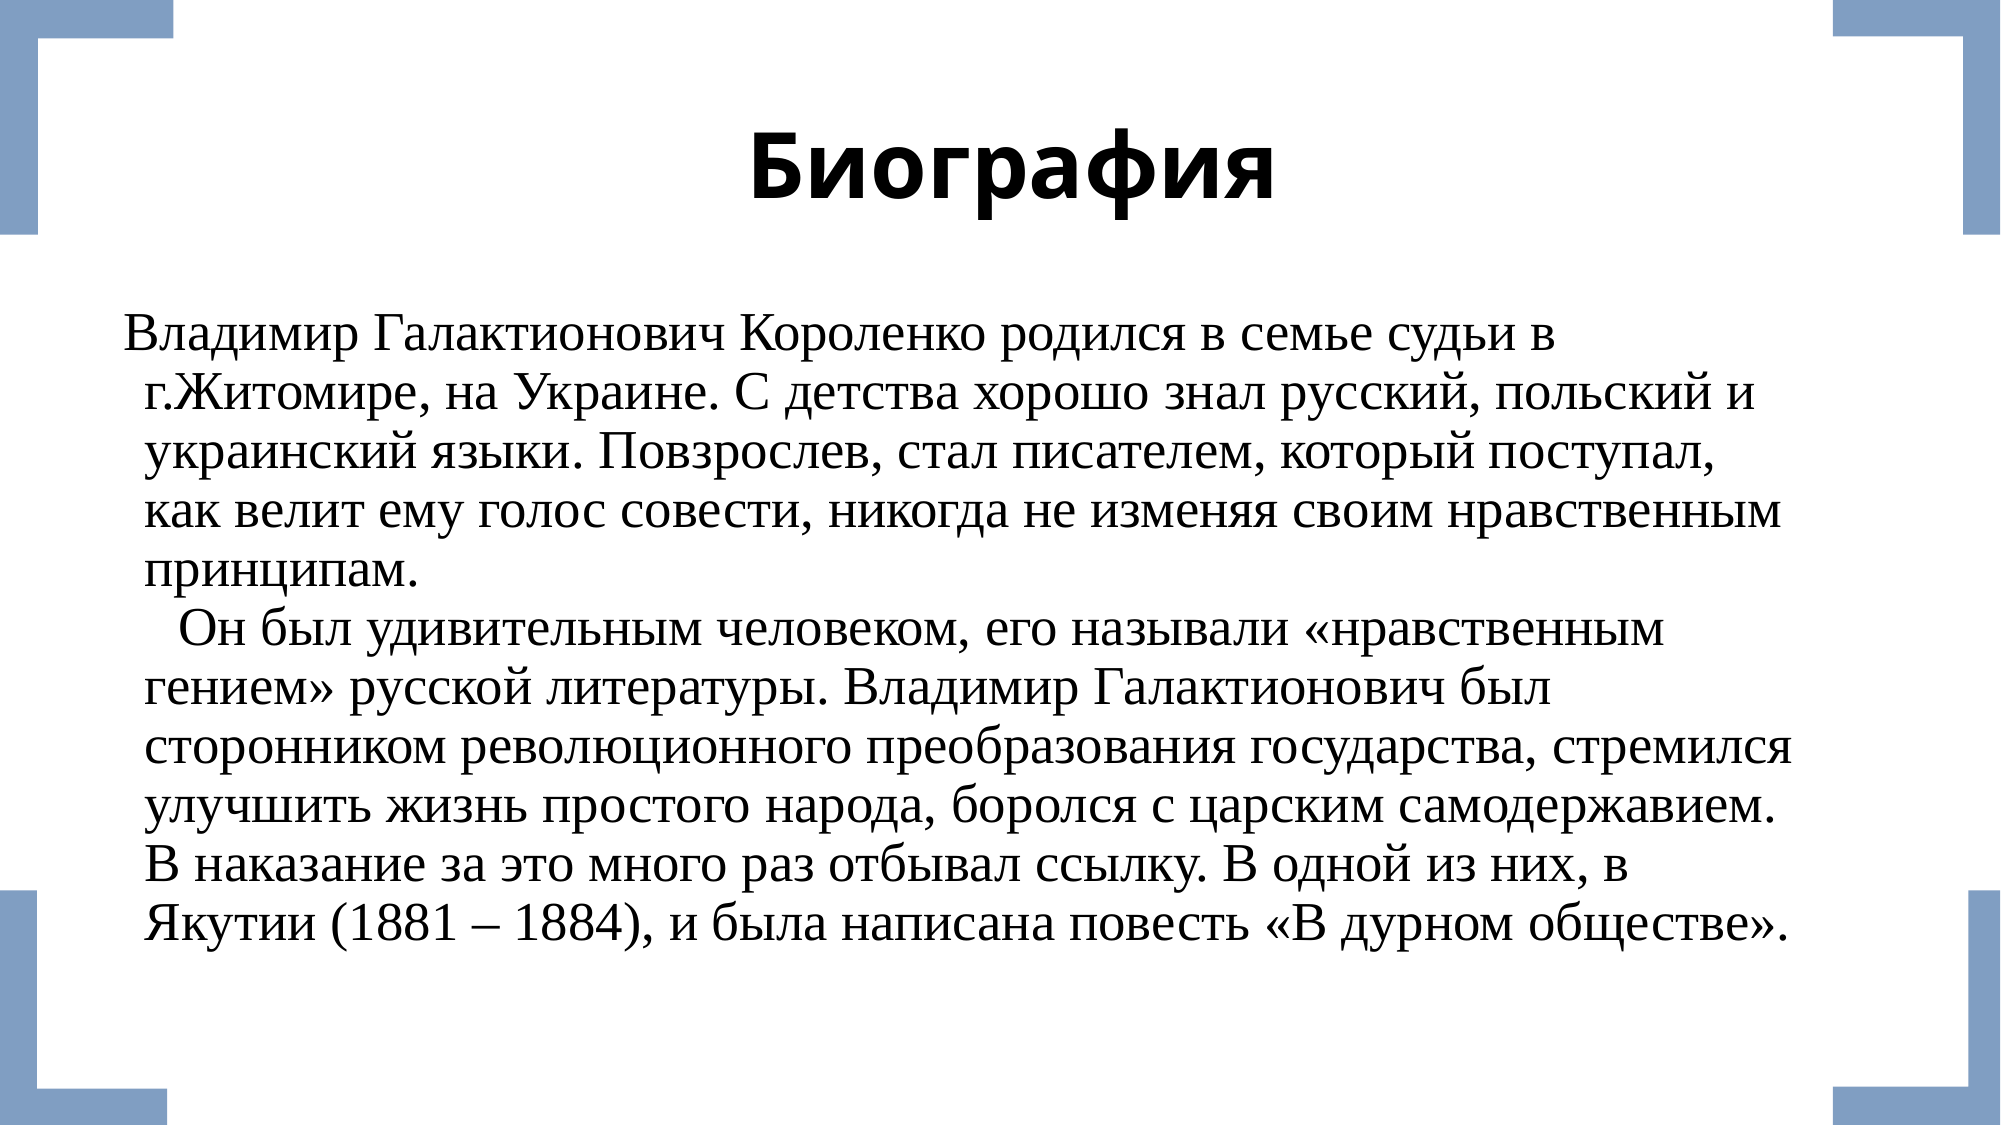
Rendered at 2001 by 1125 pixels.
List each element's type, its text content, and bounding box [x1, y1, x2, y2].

list Владимир Галактионович Короленко родился в семье судьи в г.Житомире, на Украине. С детства хорошо знал русский, польский и украинский языки. Повзрослев, стал писателем, который поступал, как велит ему голос совести, никогда не изменяя своим нравственным принципам. Он был удивительным человеком, его называли «нравственным гением» русской литературы. Владимир Галактионович был сторонником революционного преобразования государства, стремился улучшить жизнь простого народа, боролся с царским самодержавием. В наказание за это много раз отбывал ссылку. В одной из них, в Якутии (1881 – 1884), и была написана повесть «В дурном обществе». [94, 295, 1820, 1010]
title Биография [137, 59, 1863, 278]
